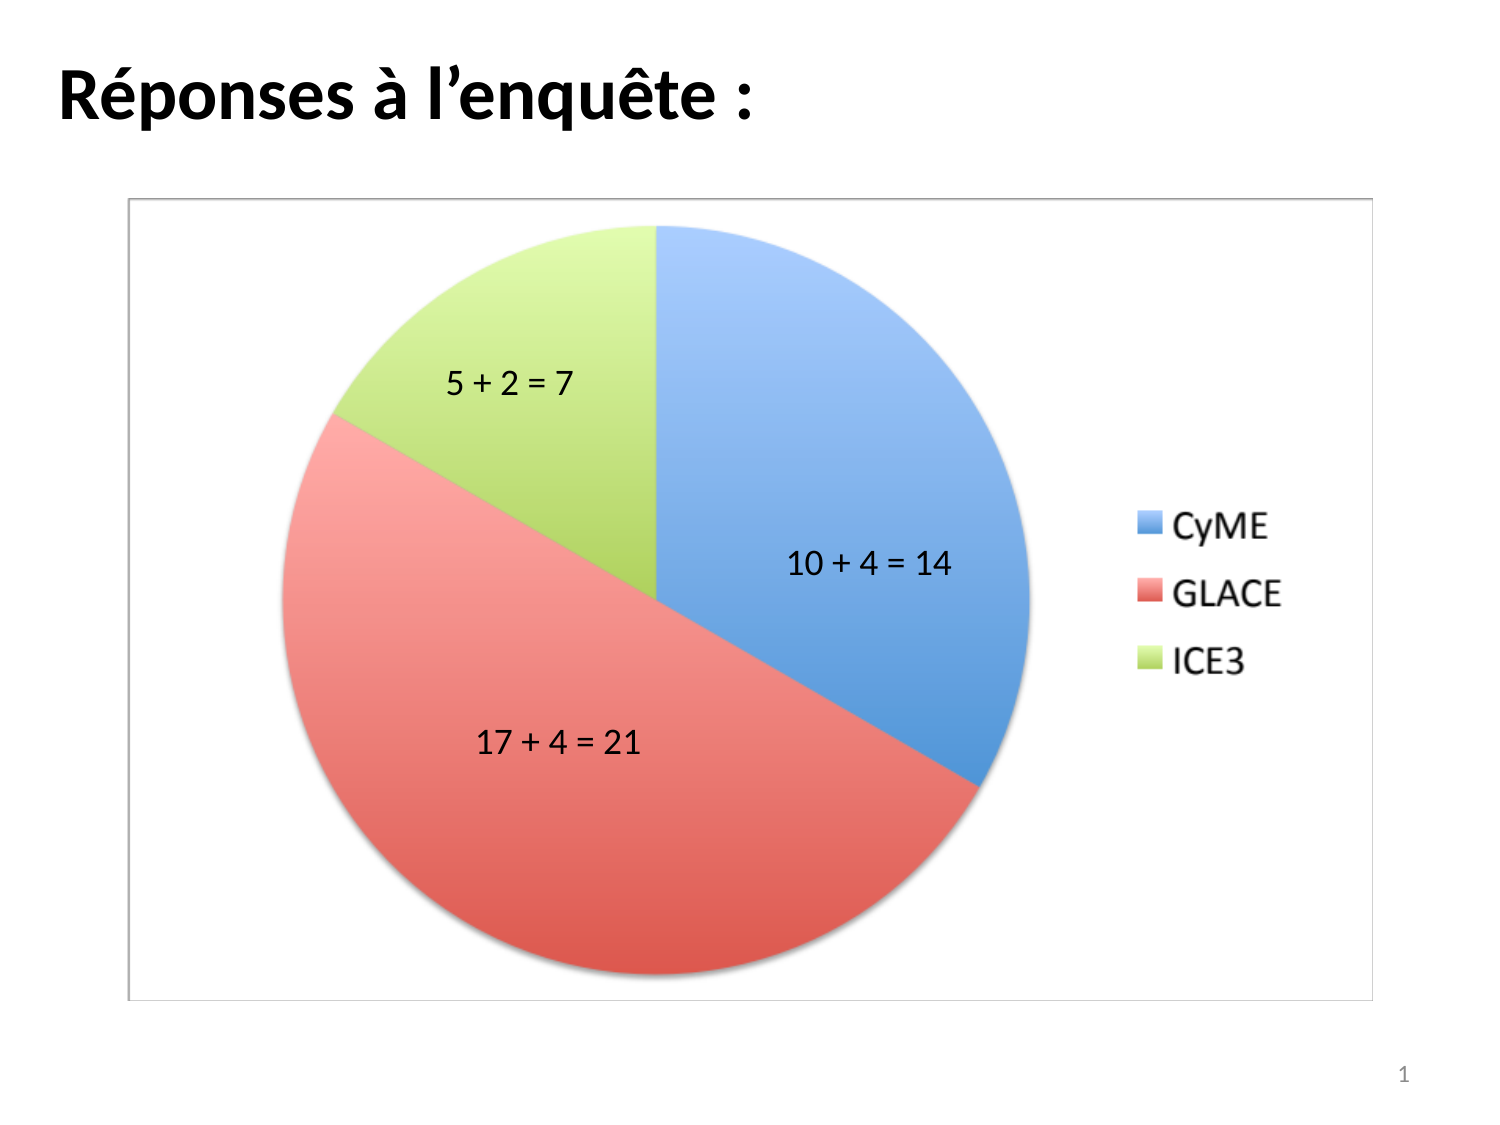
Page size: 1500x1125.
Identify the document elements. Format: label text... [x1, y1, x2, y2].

slide_number 1 [1074, 1042, 1425, 1103]
picture [126, 197, 1374, 1001]
text_box Réponses à l’enquête : [43, 37, 1458, 302]
